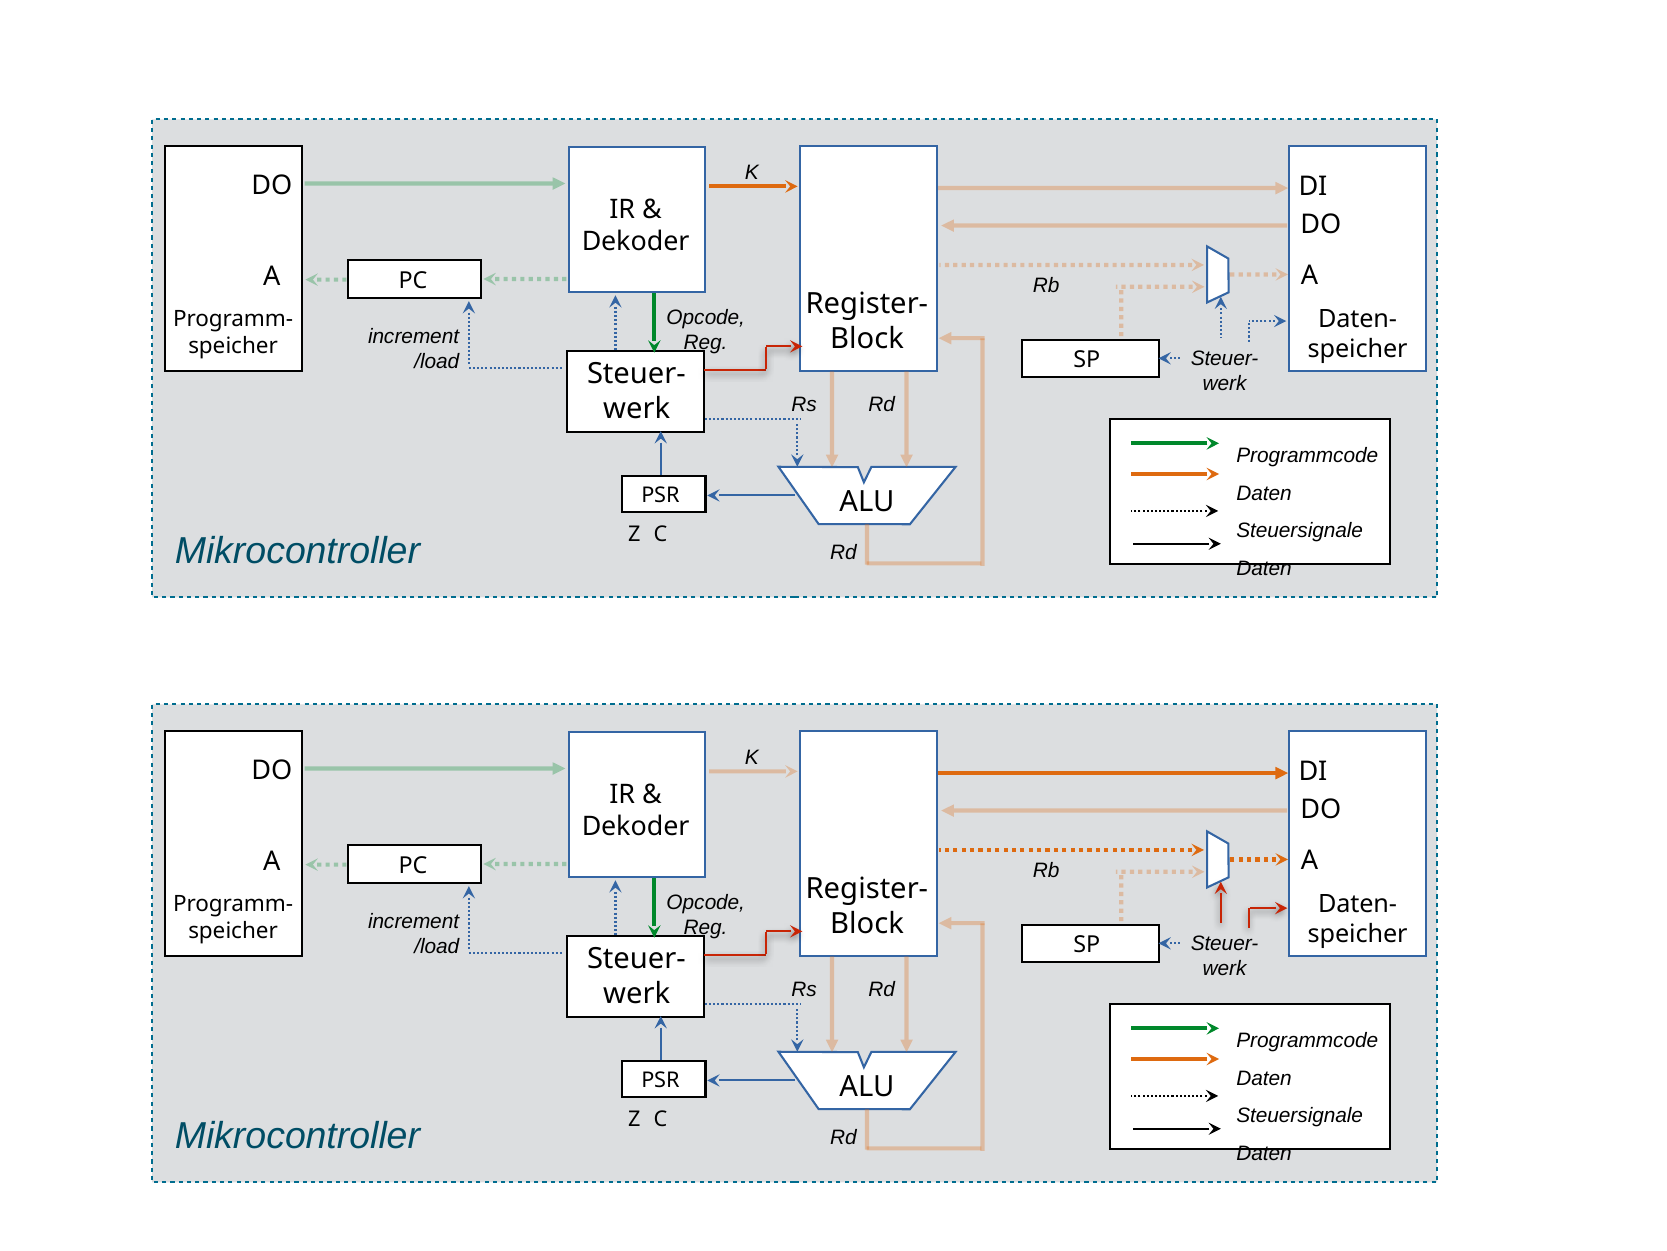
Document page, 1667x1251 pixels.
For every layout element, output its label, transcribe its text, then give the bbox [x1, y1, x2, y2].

text_box ALU [797, 475, 937, 524]
text_box [310, 762, 566, 775]
text_box A [1292, 834, 1327, 884]
text_box [568, 146, 706, 293]
text_box [152, 704, 1438, 1183]
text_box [163, 145, 303, 372]
text_box [1192, 280, 1205, 294]
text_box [347, 843, 482, 885]
text_box ALU [797, 1060, 937, 1109]
text_box [778, 1051, 861, 1079]
text_box Daten- speicher [1301, 878, 1414, 956]
text_box increment /load [347, 316, 466, 379]
text_box K [709, 737, 794, 775]
text_box [791, 1039, 804, 1052]
text_box Rs [779, 384, 829, 422]
text_box Rd [818, 1117, 869, 1155]
text_box [491, 272, 496, 286]
text_box [1275, 268, 1289, 281]
text_box [1191, 258, 1204, 272]
text_box Rb [1021, 265, 1071, 304]
text_box Mikrocontroller [139, 1086, 456, 1182]
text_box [347, 258, 482, 300]
text_box [1249, 909, 1286, 922]
text_box A [1292, 249, 1327, 299]
text_box [938, 766, 1289, 780]
text_box [778, 466, 861, 494]
text_box [825, 956, 839, 1053]
text_box Daten- speicher [1301, 293, 1414, 371]
text_box [609, 880, 622, 893]
text_box [938, 916, 982, 930]
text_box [1021, 337, 1160, 379]
text_box [491, 857, 496, 871]
text_box [1214, 296, 1227, 310]
text_box [1275, 853, 1289, 866]
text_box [1021, 922, 1160, 964]
text_box [941, 219, 1288, 232]
text_box DO [1292, 197, 1350, 247]
text_box K [709, 152, 794, 190]
text_box Opcode, Reg. [655, 882, 757, 945]
text_box [714, 489, 720, 502]
text_box [663, 932, 797, 1020]
text_box [1214, 881, 1227, 895]
text_box [938, 331, 982, 345]
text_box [615, 1059, 706, 1138]
text_box [1273, 314, 1287, 328]
text_box Register-Block [797, 852, 937, 956]
text_box [800, 146, 938, 372]
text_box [567, 932, 705, 1018]
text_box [1109, 1003, 1391, 1150]
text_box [1109, 418, 1391, 565]
text_box [900, 422, 913, 468]
text_box [1192, 865, 1205, 879]
text_box Rb [1021, 850, 1071, 889]
text_box [800, 731, 938, 957]
text_box [152, 119, 1438, 598]
text_box Rd [856, 384, 907, 422]
text_box [1214, 894, 1221, 922]
text_box [462, 307, 476, 314]
text_box [867, 1051, 956, 1076]
text_box [825, 371, 839, 468]
text_box [1207, 246, 1229, 303]
text_box [941, 804, 1288, 817]
text_box [1207, 831, 1229, 888]
text_box [938, 181, 1289, 195]
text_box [163, 730, 303, 957]
text_box IR & Dekoder [566, 185, 705, 263]
text_box [654, 438, 667, 444]
text_box [1191, 843, 1204, 857]
text_box [310, 177, 566, 190]
text_box [867, 466, 956, 491]
text_box [791, 454, 804, 467]
text_box [1289, 730, 1426, 957]
text_box [1289, 145, 1426, 372]
text_box DI [1290, 745, 1336, 795]
text_box Mikrocontroller [139, 501, 456, 597]
text_box IR & Dekoder [566, 770, 705, 848]
text_box Rd [856, 969, 907, 1007]
text_box DO [1292, 782, 1350, 832]
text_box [567, 347, 705, 433]
text_box DI [1290, 160, 1336, 210]
text_box increment /load [347, 901, 466, 964]
text_box [1274, 901, 1288, 915]
text_box [789, 925, 803, 938]
text_box [568, 731, 706, 878]
text_box [654, 1022, 667, 1029]
text_box [900, 1007, 913, 1053]
text_box Rs [779, 969, 829, 1007]
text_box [615, 474, 706, 553]
text_box Register-Block [797, 267, 937, 371]
text_box [609, 295, 622, 308]
text_box Steuer-werk [1169, 922, 1280, 986]
text_box [664, 347, 797, 436]
text_box Steuer-werk [1169, 337, 1280, 401]
text_box Opcode, Reg. [655, 297, 757, 360]
text_box [310, 273, 318, 286]
text_box [789, 340, 803, 353]
text_box Rd [818, 532, 869, 570]
text_box [714, 1074, 720, 1087]
text_box [462, 890, 476, 899]
text_box [310, 858, 318, 871]
